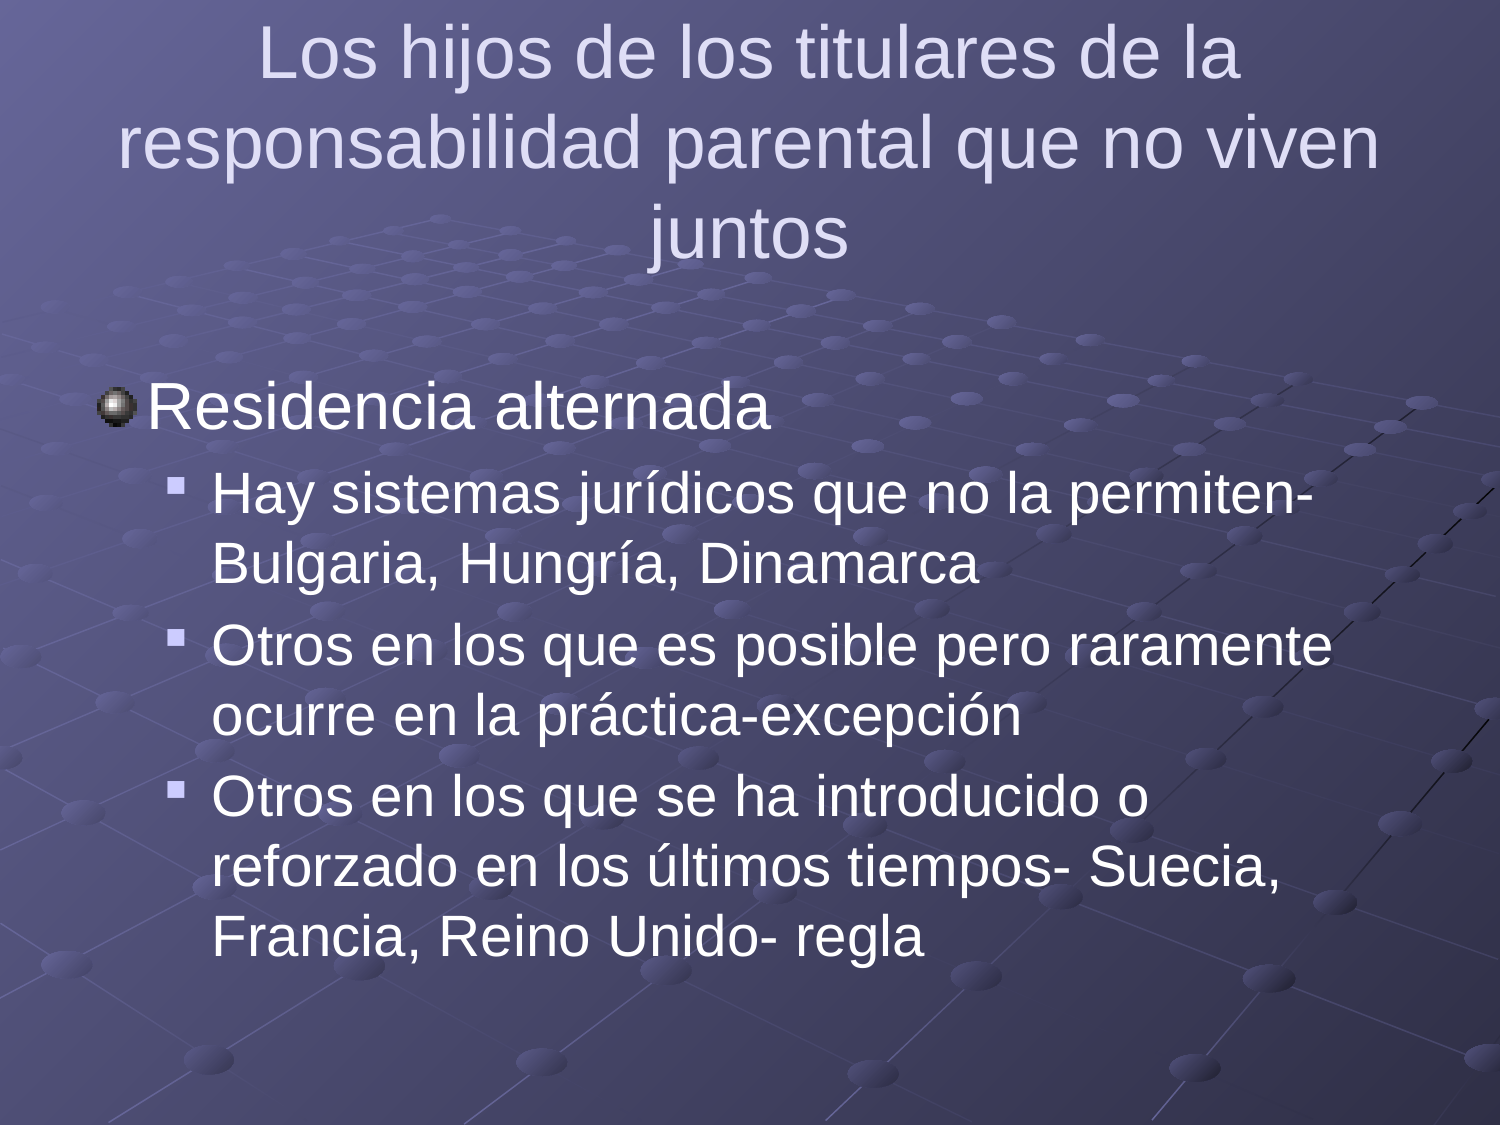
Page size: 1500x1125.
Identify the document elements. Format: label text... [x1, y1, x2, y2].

list Residencia alternada Hay sistemas jurídicos que no la permiten- Bulgaria, Hungría, Dinamarca Otros en los que es posible pero raramente ocurre en la práctica-excepción Otros en los que se ha introducido o reforzado en los últimos tiempos- Suecia, Francia, Reino Unido- regla [74, 262, 1426, 1007]
title Los hijos de los titulares de la responsabilidad parental que no viven juntos [74, 44, 1426, 233]
picture [90, 379, 137, 427]
